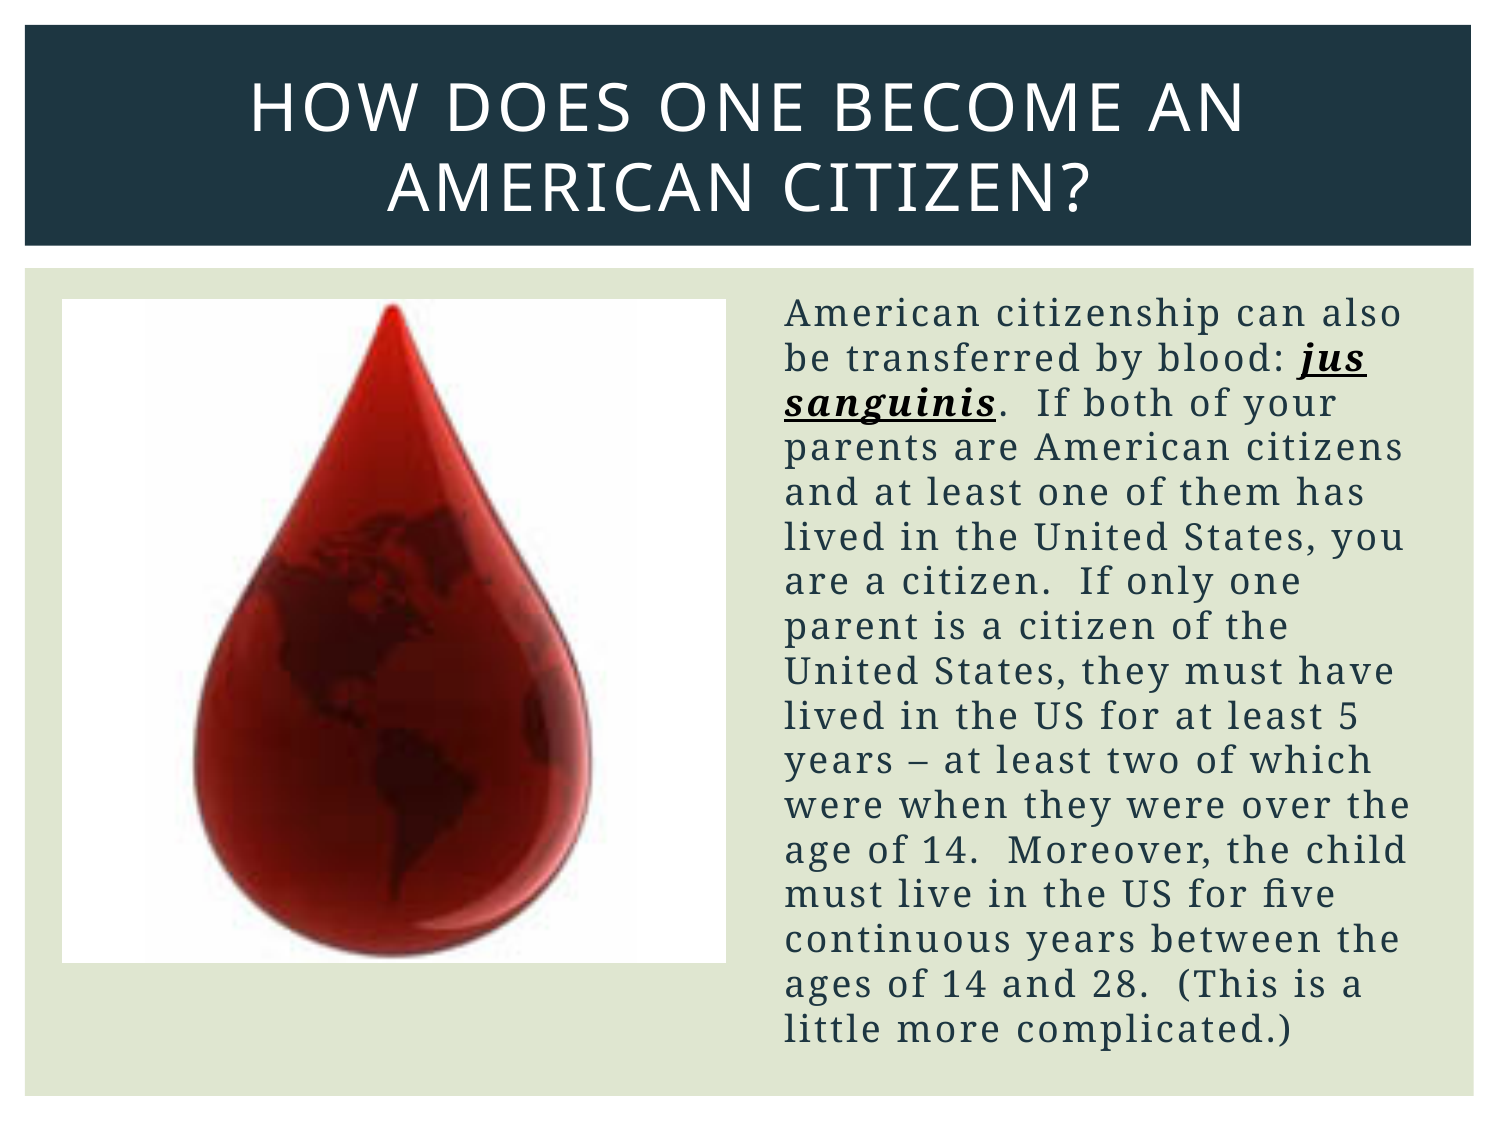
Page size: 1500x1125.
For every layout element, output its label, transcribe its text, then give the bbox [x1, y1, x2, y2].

list American citizenship can also be transferred by blood: jus sanguinis. If both of your parents are American citizens and at least one of them has lived in the United States, you are a citizen. If only one parent is a citizen of the United States, they must have lived in the US for at least 5 years – at least two of which were when they were over the age of 14. Moreover, the child must live in the US for five continuous years between the ages of 14 and 28. (This is a little more complicated.) [762, 281, 1450, 1075]
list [62, 299, 726, 963]
title How does one become an American citizen? [62, 58, 1438, 232]
